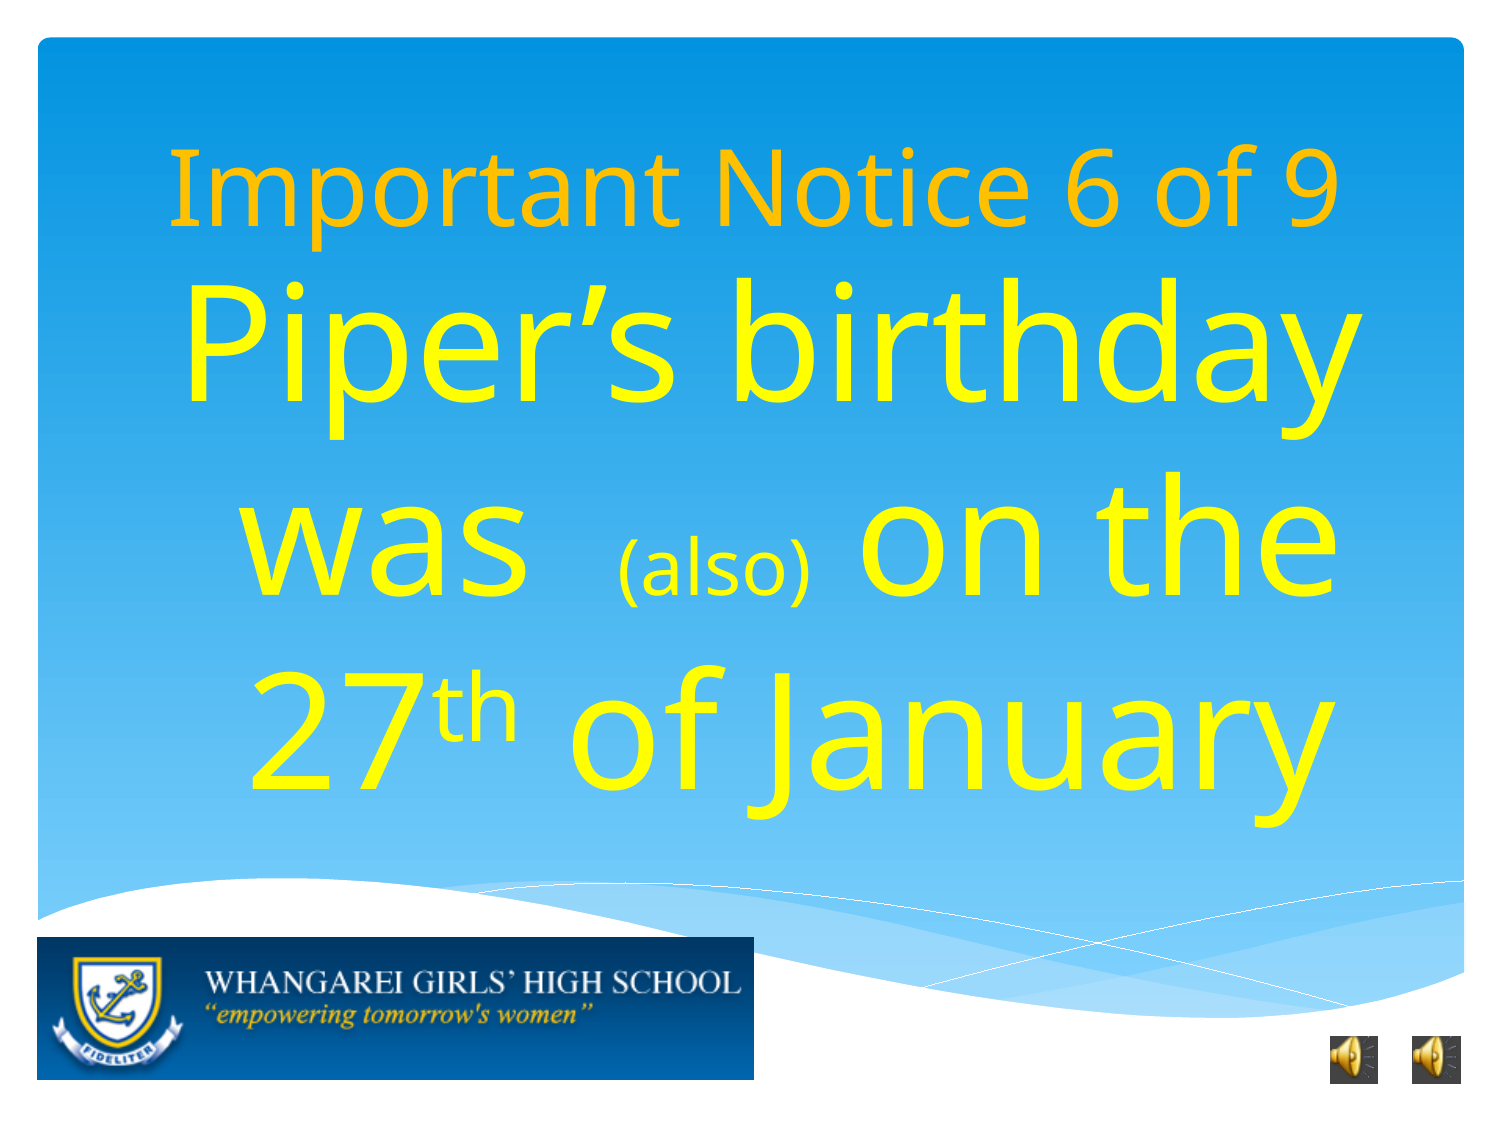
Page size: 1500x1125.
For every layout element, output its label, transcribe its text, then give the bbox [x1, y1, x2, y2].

text_box Important Notice 6 of 9 [149, 37, 1362, 255]
picture [1328, 1034, 1380, 1086]
text_box Piper’s birthday was (also) on the 27th of January [149, 231, 1391, 963]
picture [1411, 1034, 1462, 1086]
picture [37, 937, 754, 1080]
